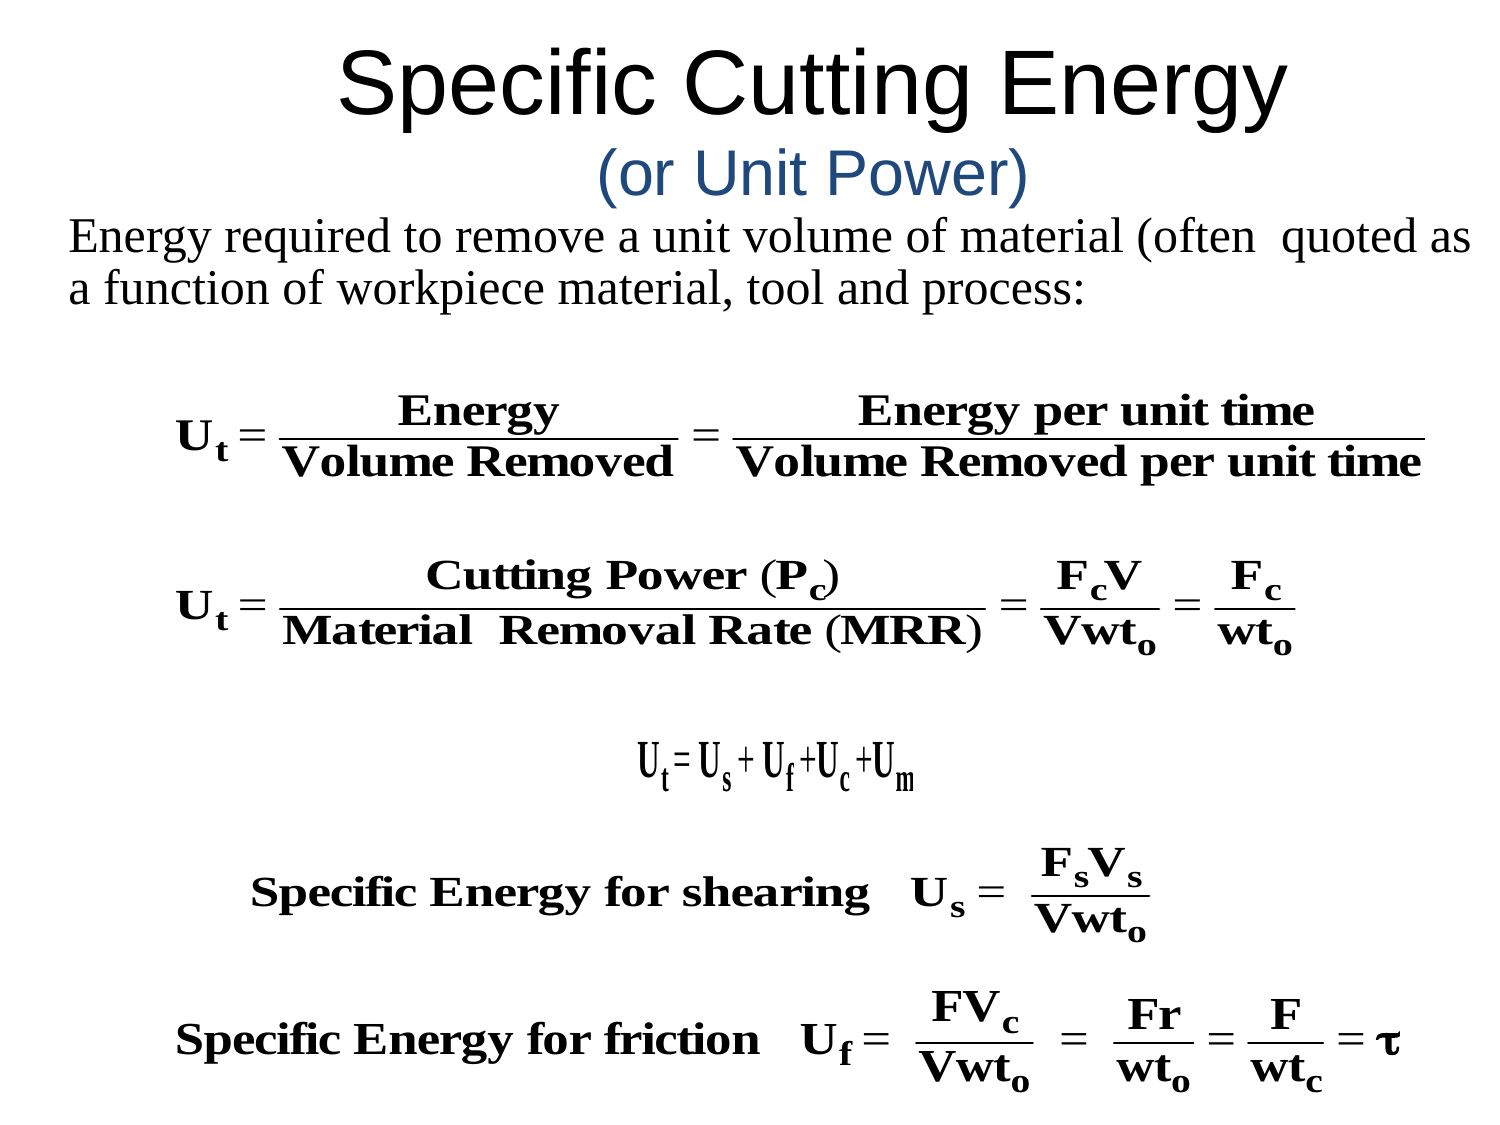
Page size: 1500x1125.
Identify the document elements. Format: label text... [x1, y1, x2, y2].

picture [174, 987, 1401, 1101]
picture [637, 737, 913, 801]
picture [249, 843, 1163, 951]
text_box Energy required to remove a unit volume of material (often quoted as a function of workpiece material, tool and process: [57, 207, 1500, 319]
text_box Specific Cutting Energy (or Unit Power) [325, 24, 1302, 207]
picture [174, 391, 1426, 488]
picture [174, 556, 1296, 663]
